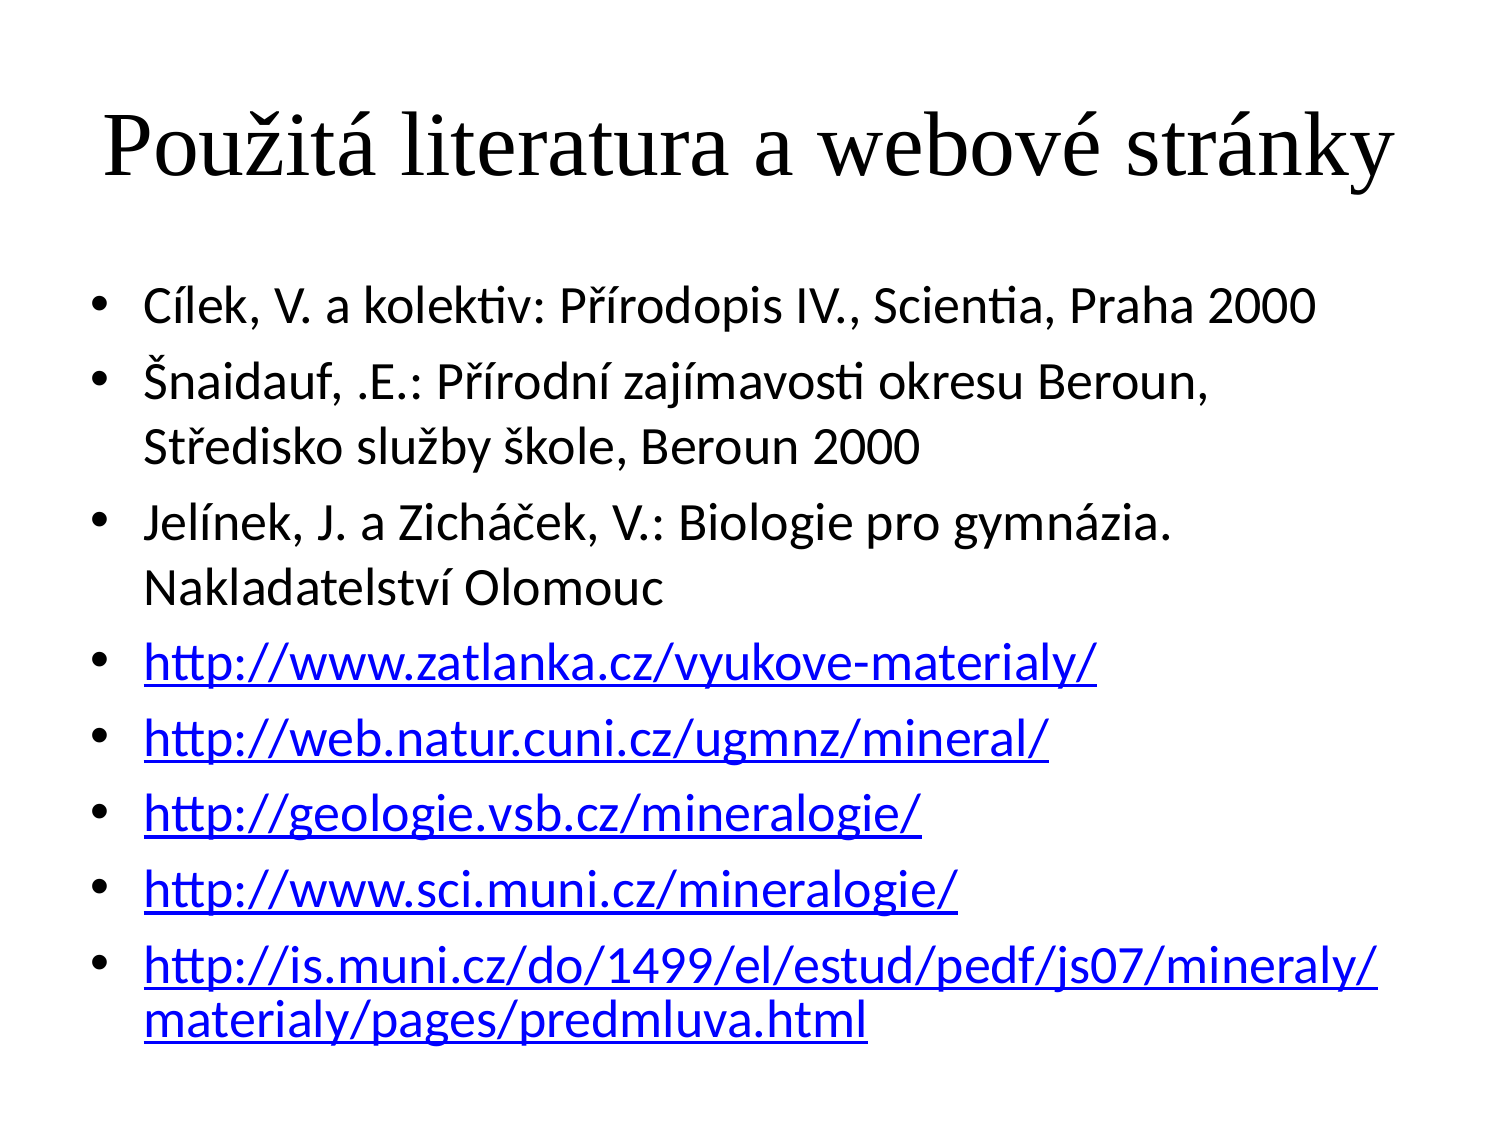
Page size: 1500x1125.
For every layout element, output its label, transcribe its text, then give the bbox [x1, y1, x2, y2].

list Cílek, V. a kolektiv: Přírodopis IV., Scientia, Praha 2000 Šnaidauf, .E.: Přírodní zajímavosti okresu Beroun, Středisko služby škole, Beroun 2000 Jelínek, J. a Zicháček, V.: Biologie pro gymnázia. Nakladatelství Olomouc http://www.zatlanka.cz/vyukove-materialy/ http://web.natur.cuni.cz/ugmnz/mineral/ http://geologie.vsb.cz/mineralogie/ http://www.sci.muni.cz/mineralogie/ http://is.muni.cz/do/1499/el/estud/pedf/js07/mineraly/materialy/pages/predmluva.html [75, 262, 1425, 1005]
title Použitá literatura a webové stránky [75, 45, 1425, 233]
